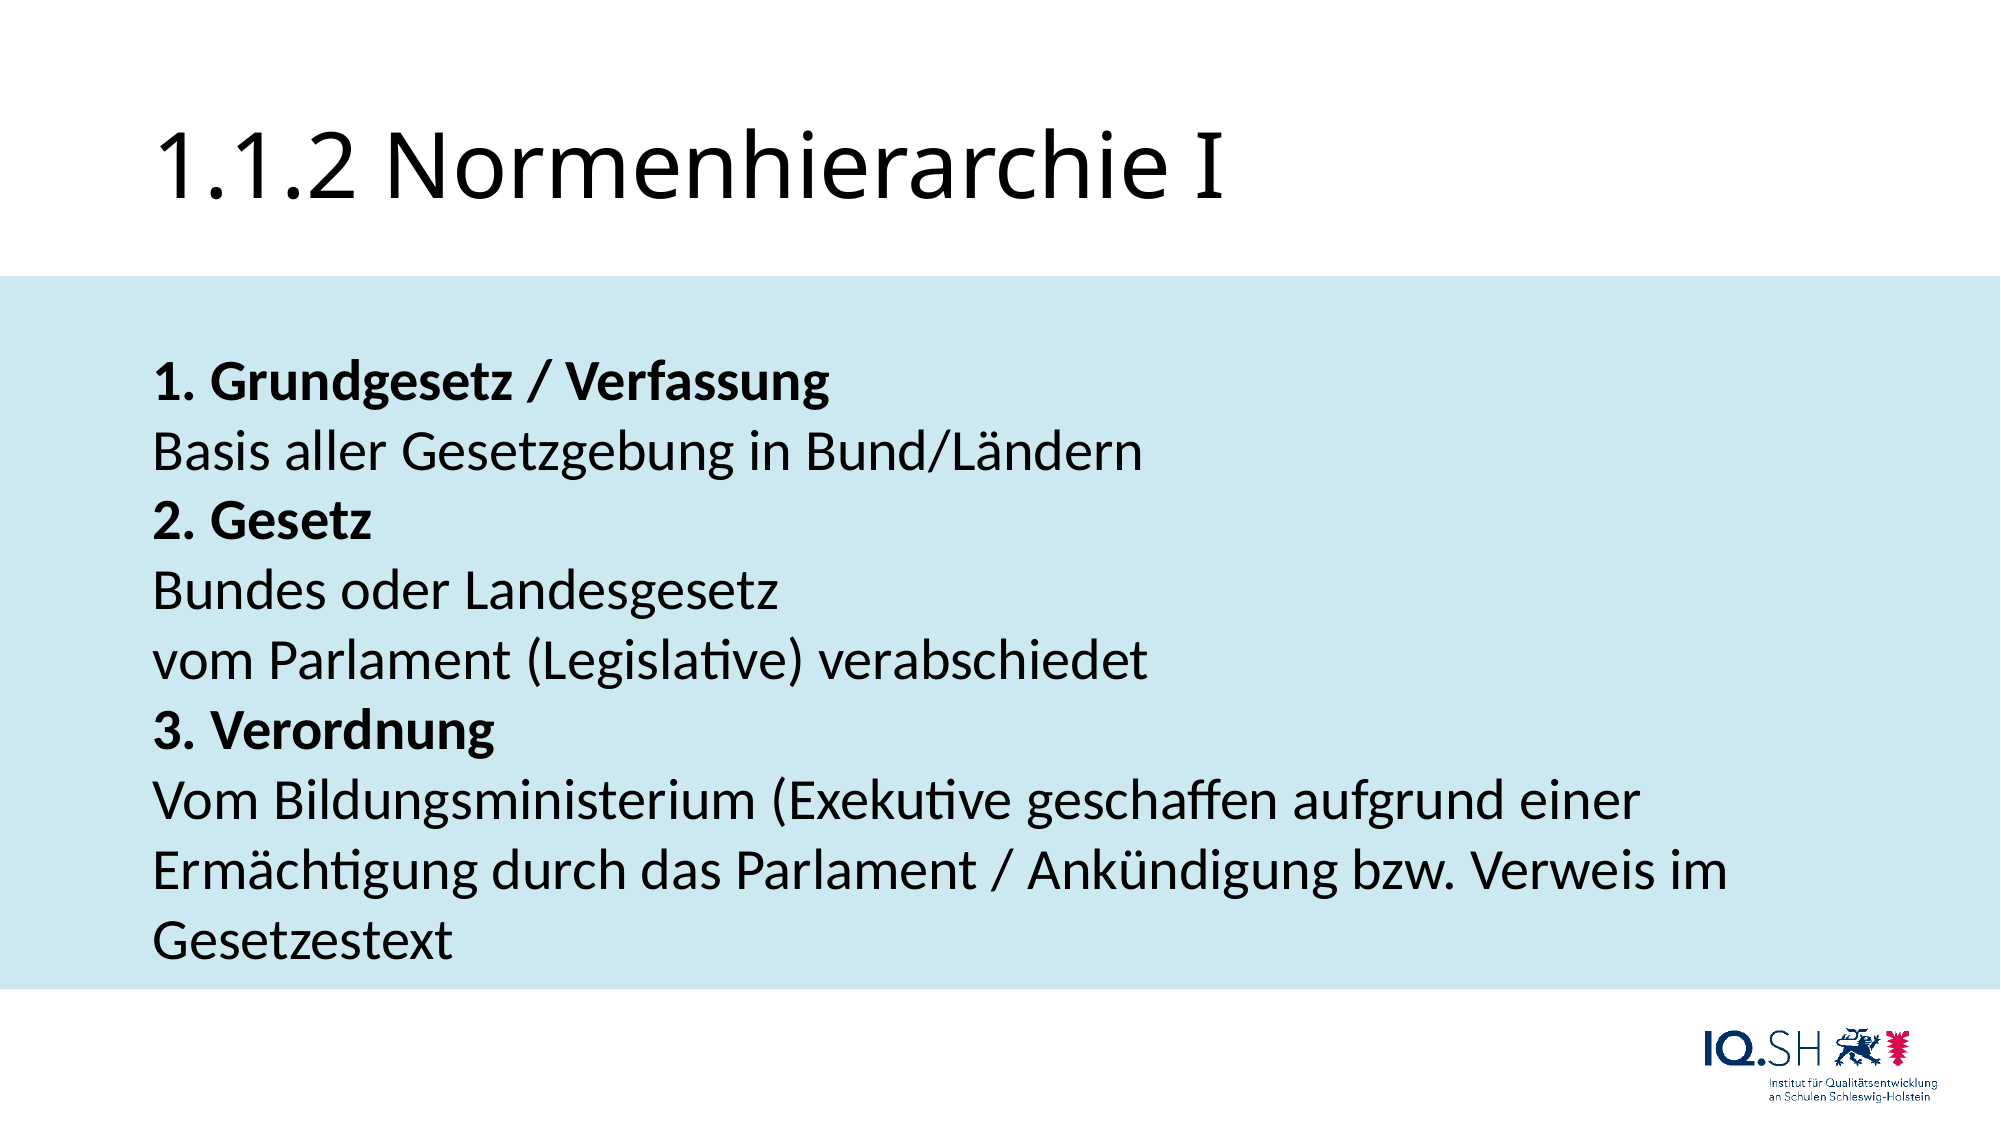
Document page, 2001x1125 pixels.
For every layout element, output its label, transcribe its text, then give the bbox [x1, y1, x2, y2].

title 1.1.2 Normenhierarchie I [137, 59, 1863, 278]
picture [1705, 1028, 1937, 1103]
list 1. Grundgesetz / Verfassung Basis aller Gesetzgebung in Bund/Ländern 2. Gesetz Bundes oder Landesgesetz vom Parlament (Legislative) verabschiedet 3. Verordnung Vom Bildungsministerium (Exekutive geschaffen aufgrund einer Ermächtigung durch das Parlament / Ankündigung bzw. Verweis im Gesetzestext [137, 299, 1863, 1014]
